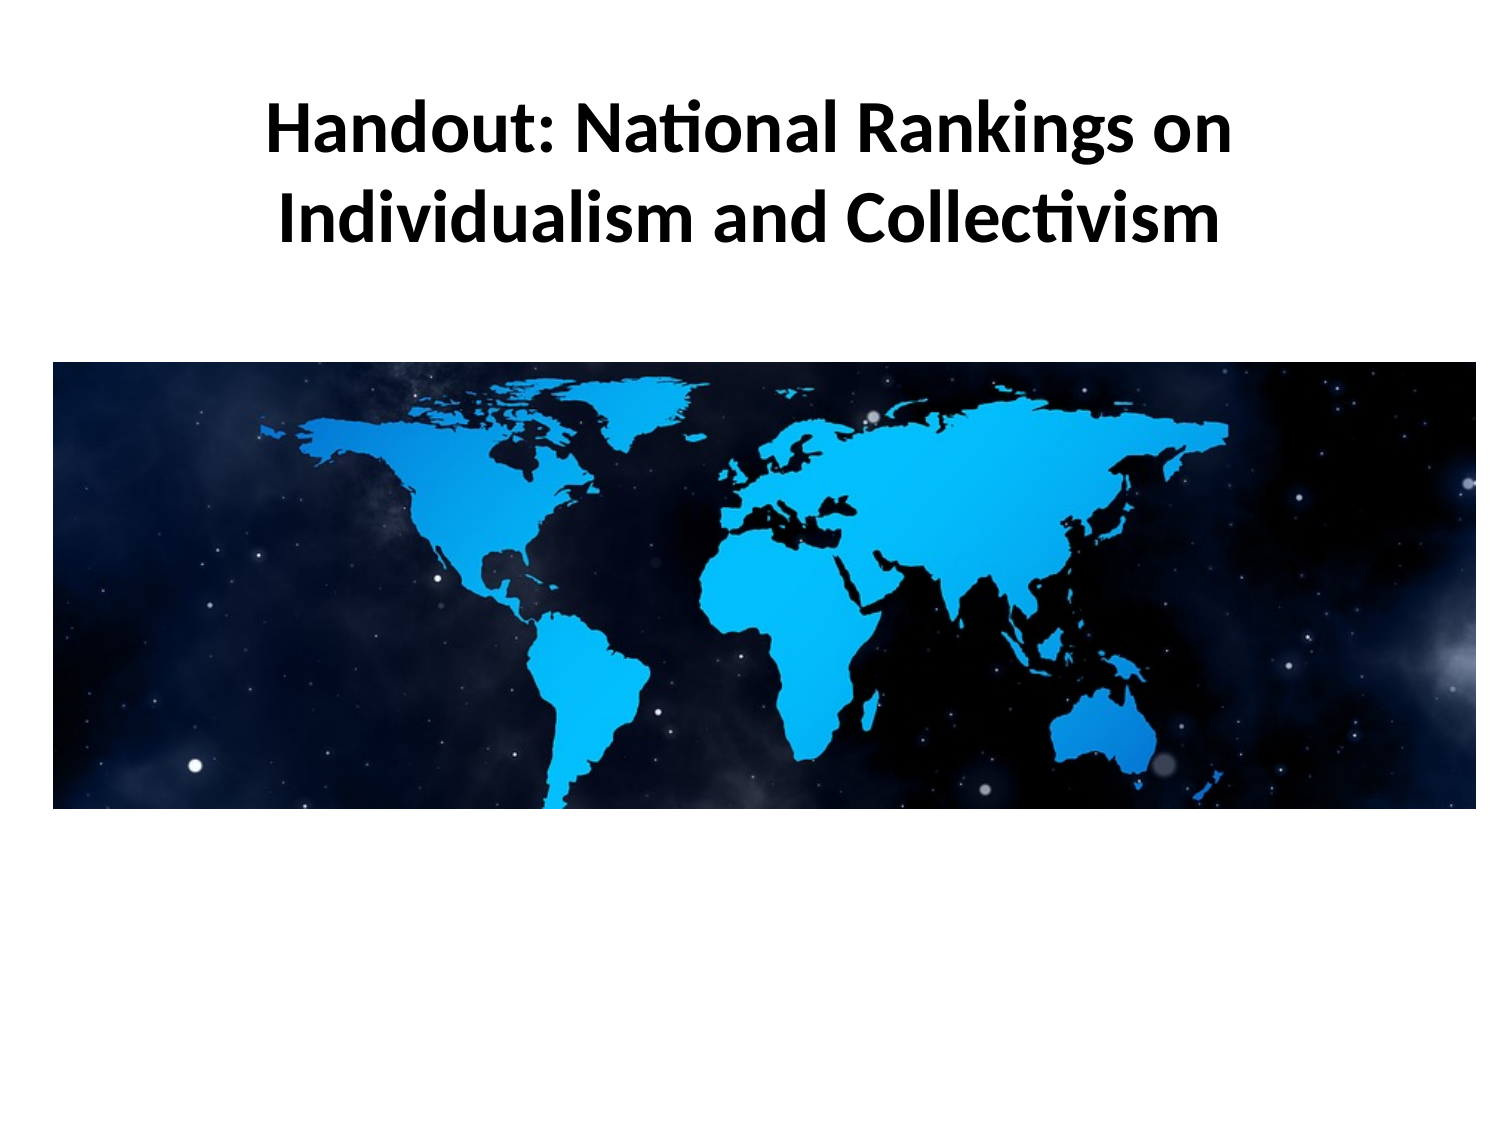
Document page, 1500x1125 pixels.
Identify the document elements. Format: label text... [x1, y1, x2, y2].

title Handout: National Rankings on Individualism and Collectivism [75, 74, 1425, 262]
picture [52, 362, 1477, 809]
